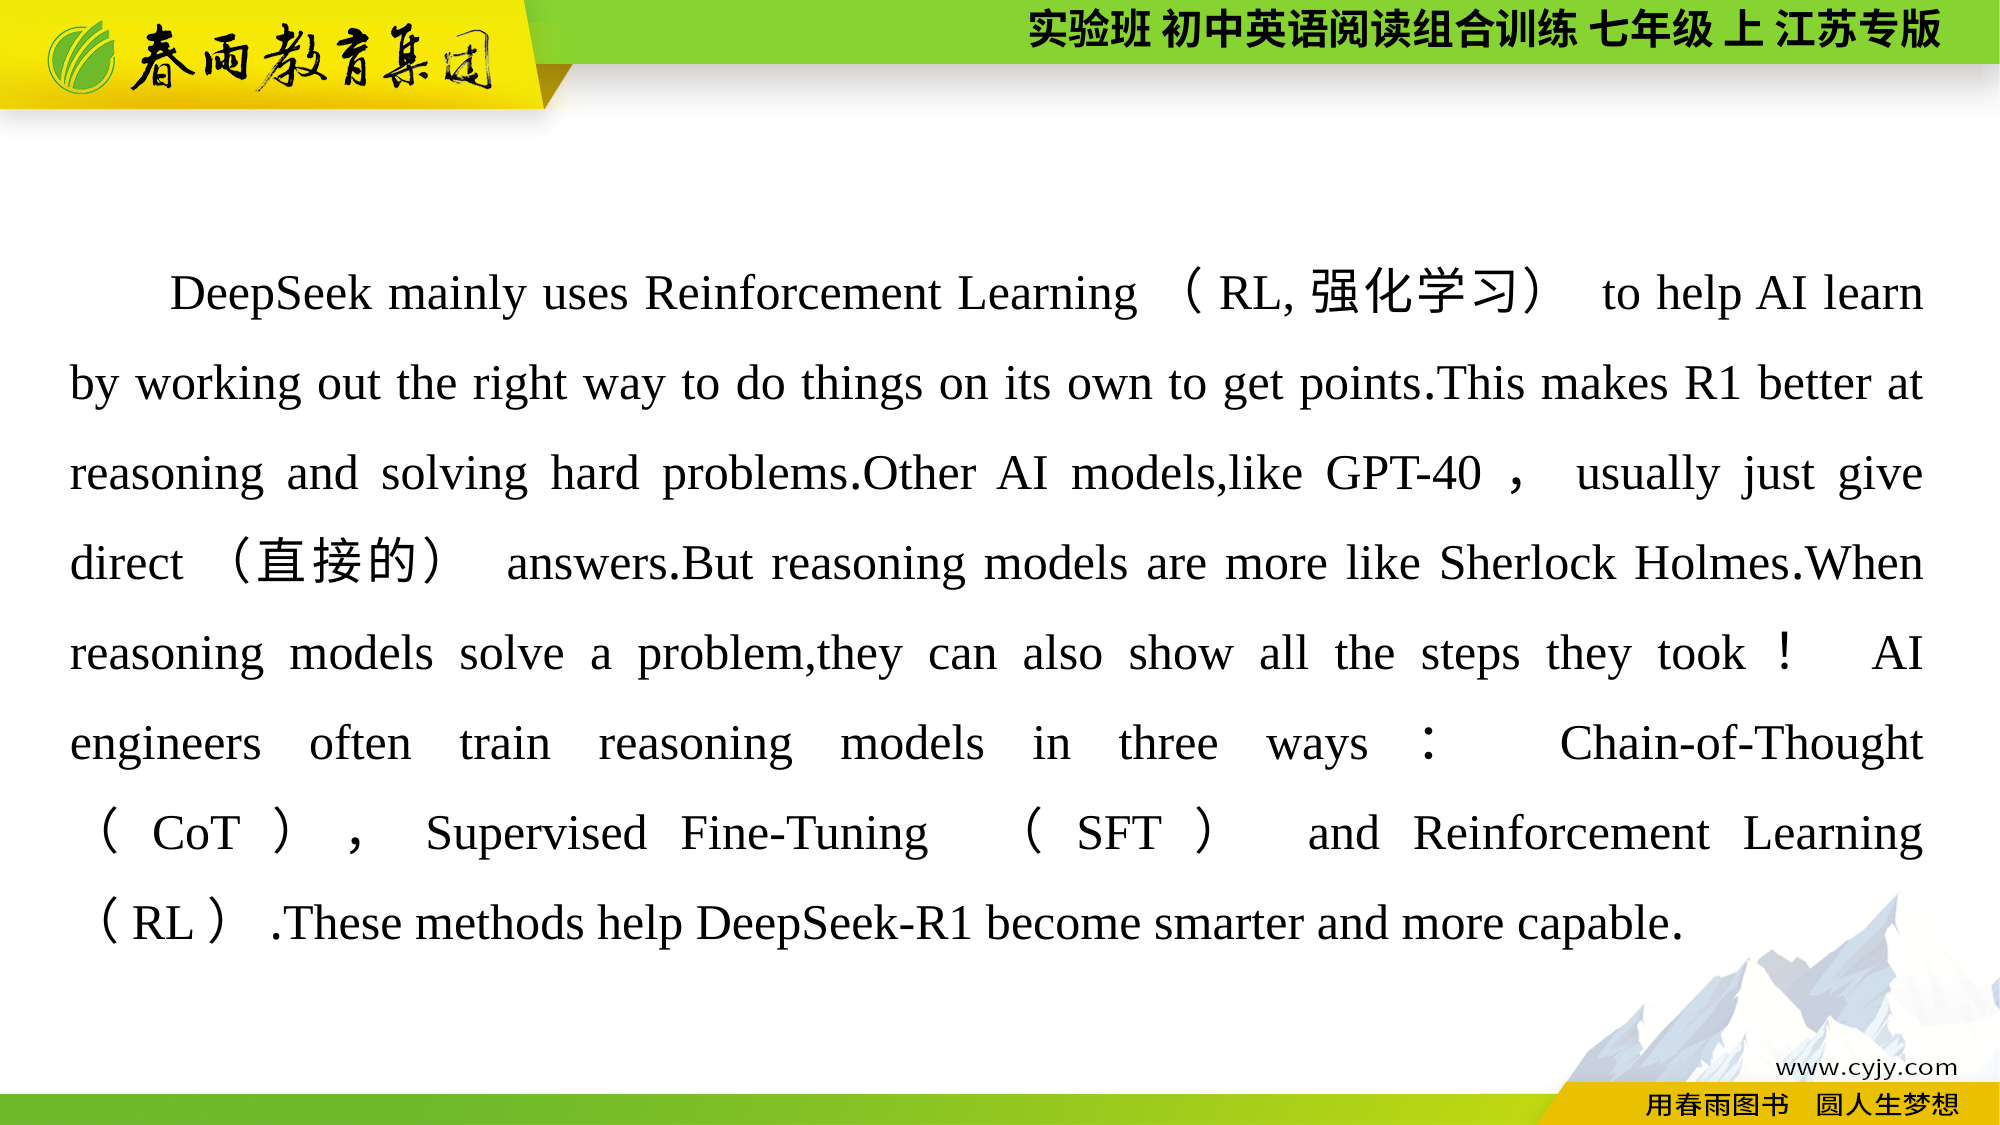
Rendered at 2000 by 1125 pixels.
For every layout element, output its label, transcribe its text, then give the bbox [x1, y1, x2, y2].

picture [0, 0, 2000, 1125]
list DeepSeek mainly uses Reinforcement Learning（RL,强化学习） to help AI learn by working out the right way to do things on its own to get points.This makes R1 better at reasoning and solving hard problems.Other AI models,like GPT-40，usually just give direct（直接的） answers.But reasoning models are more like Sherlock Holmes.When reasoning models solve a problem,they can also show all the steps they took！ AI engineers often train reasoning models in three ways： Chain-of-Thought （CoT），Supervised Fine-Tuning （SFT） and Reinforcement Learning （RL）.These methods help DeepSeek-R1 become smarter and more capable. [54, 221, 1939, 965]
